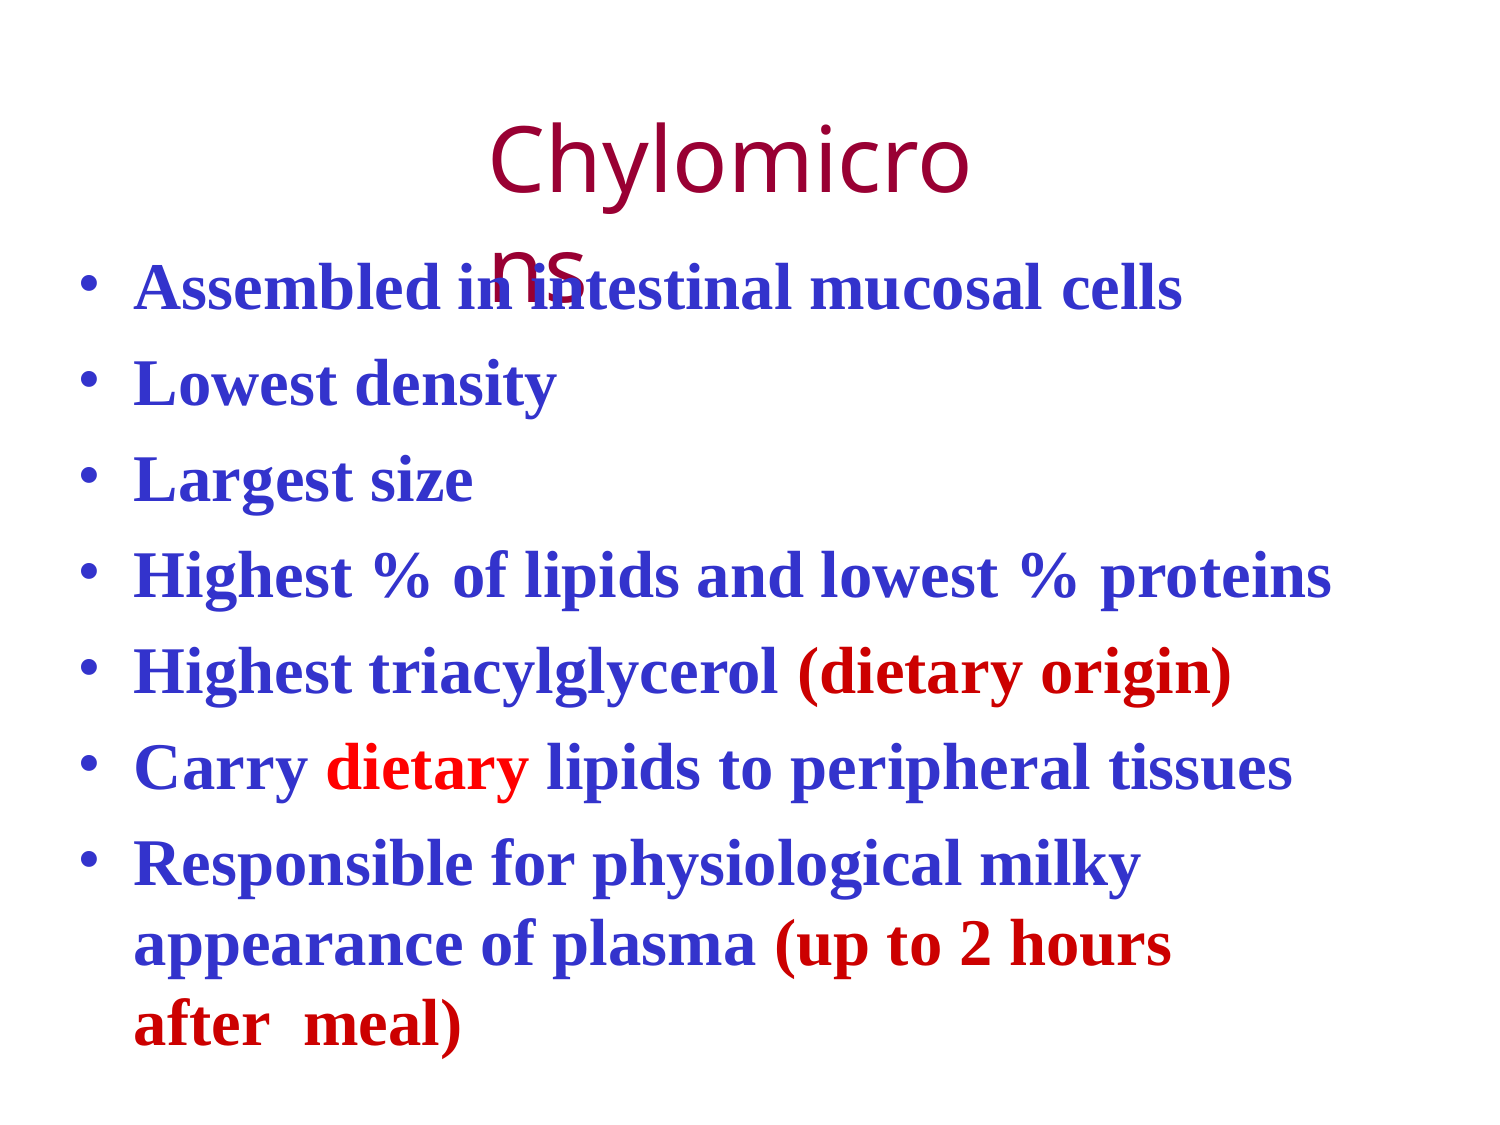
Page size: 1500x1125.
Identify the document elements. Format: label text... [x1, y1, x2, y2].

title Chylomicrons [485, 100, 1015, 242]
text_box Assembled in intestinal mucosal cells Lowest density Largest size Highest % of lipids and lowest % proteins Highest triacylglycerol (dietary origin) Carry dietary lipids to peripheral tissues Responsible for physiological milky appearance of plasma (up to 2 hours after meal) [75, 242, 1336, 1059]
